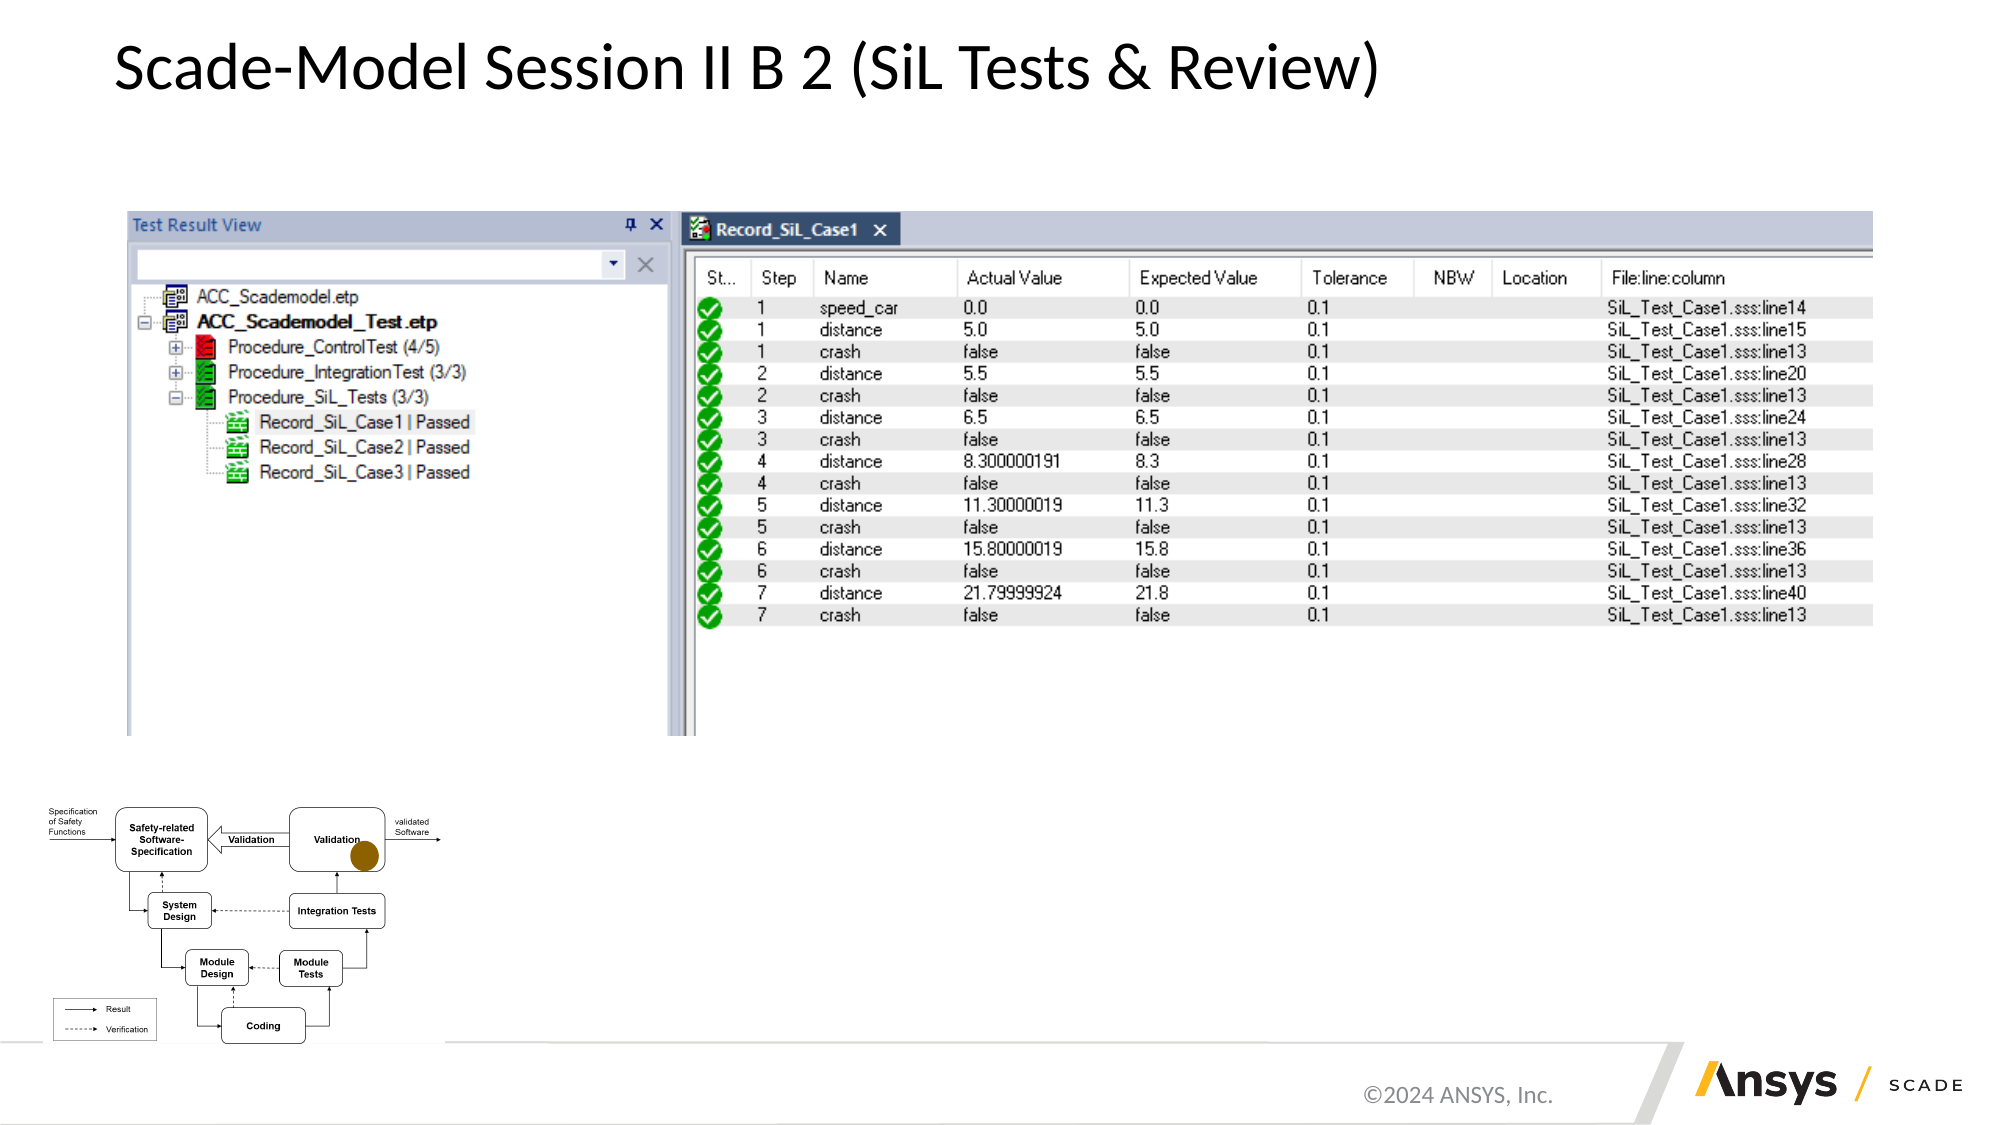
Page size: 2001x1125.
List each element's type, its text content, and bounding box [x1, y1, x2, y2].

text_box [43, 798, 445, 1045]
title Scade-Model Session II B 2 (SiL Tests & Review) [99, 24, 1900, 164]
picture [0, 0, 2000, 1125]
